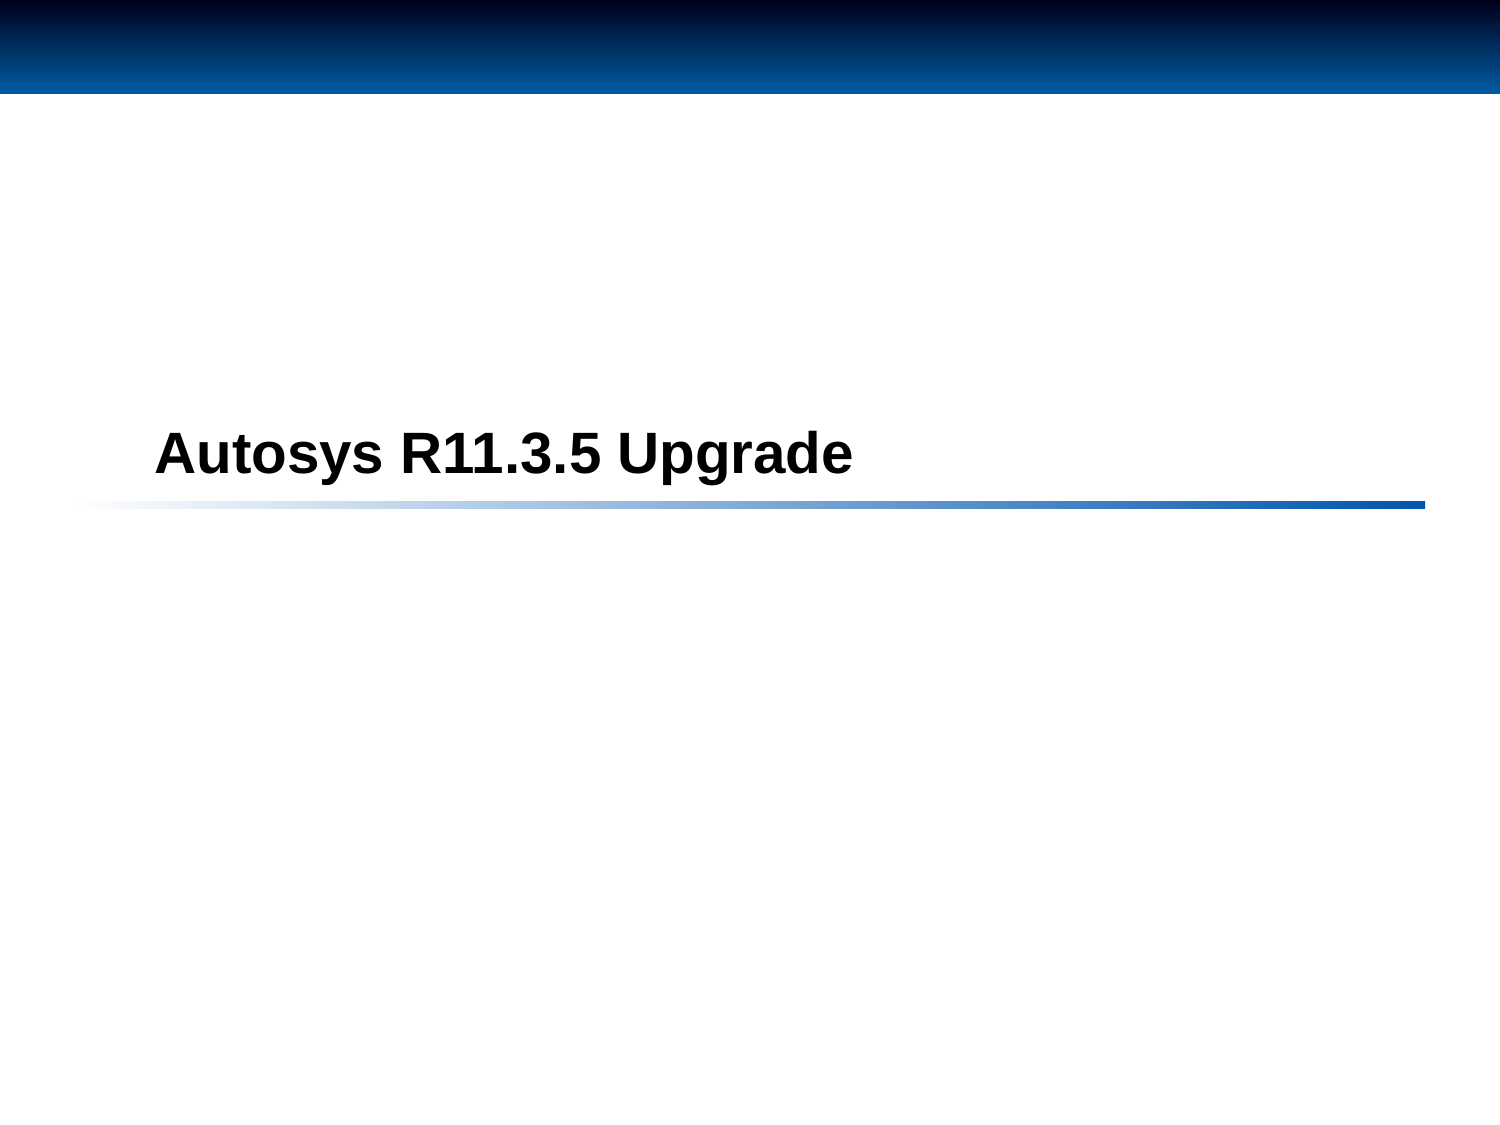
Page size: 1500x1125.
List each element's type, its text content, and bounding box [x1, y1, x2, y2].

picture [0, 0, 1500, 94]
text_box [71, 499, 1427, 511]
title Autosys R11.3.5 Upgrade [154, 338, 1425, 499]
